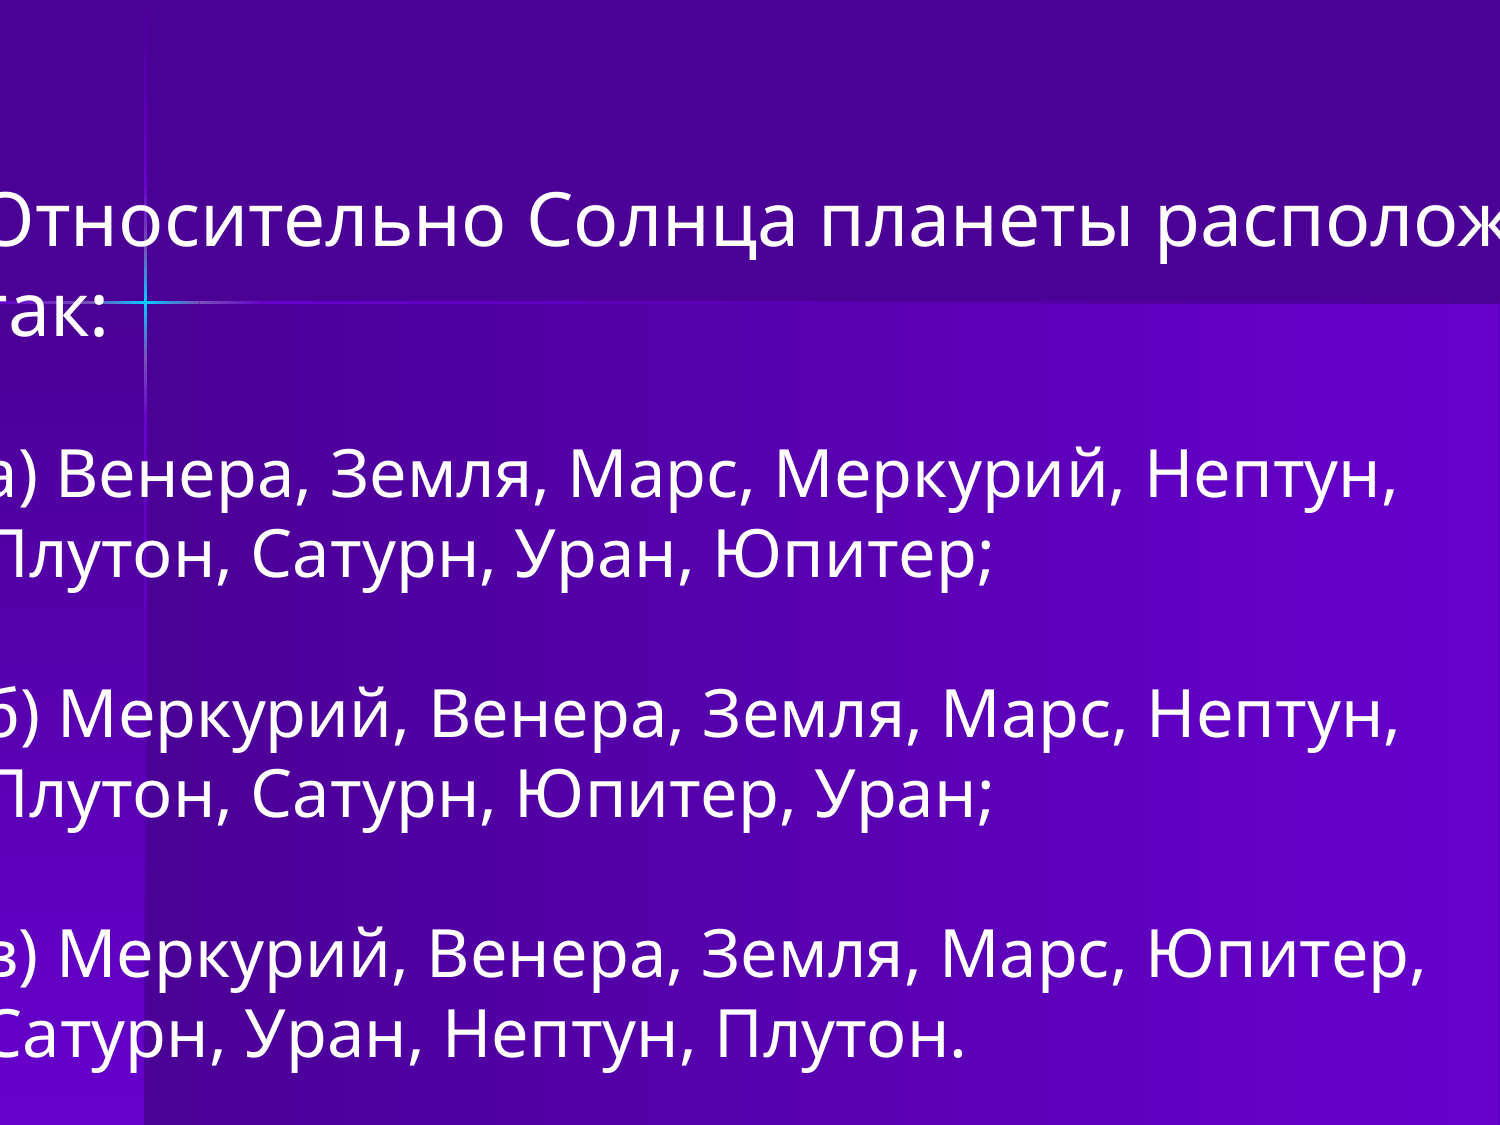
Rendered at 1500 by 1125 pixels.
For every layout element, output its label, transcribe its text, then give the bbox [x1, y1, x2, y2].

text_box 4. Относительно Солнца планеты расположены так: а) Венера, Земля, Марс, Меркурий, Нептун, Плутон, Сатурн, Уран, Юпитер; б) Меркурий, Венера, Земля, Марс, Нептун, Плутон, Сатурн, Юпитер, Уран; в) Меркурий, Венера, Земля, Марс, Юпитер, Сатурн, Уран, Нептун, Плутон. [0, 163, 1500, 1079]
